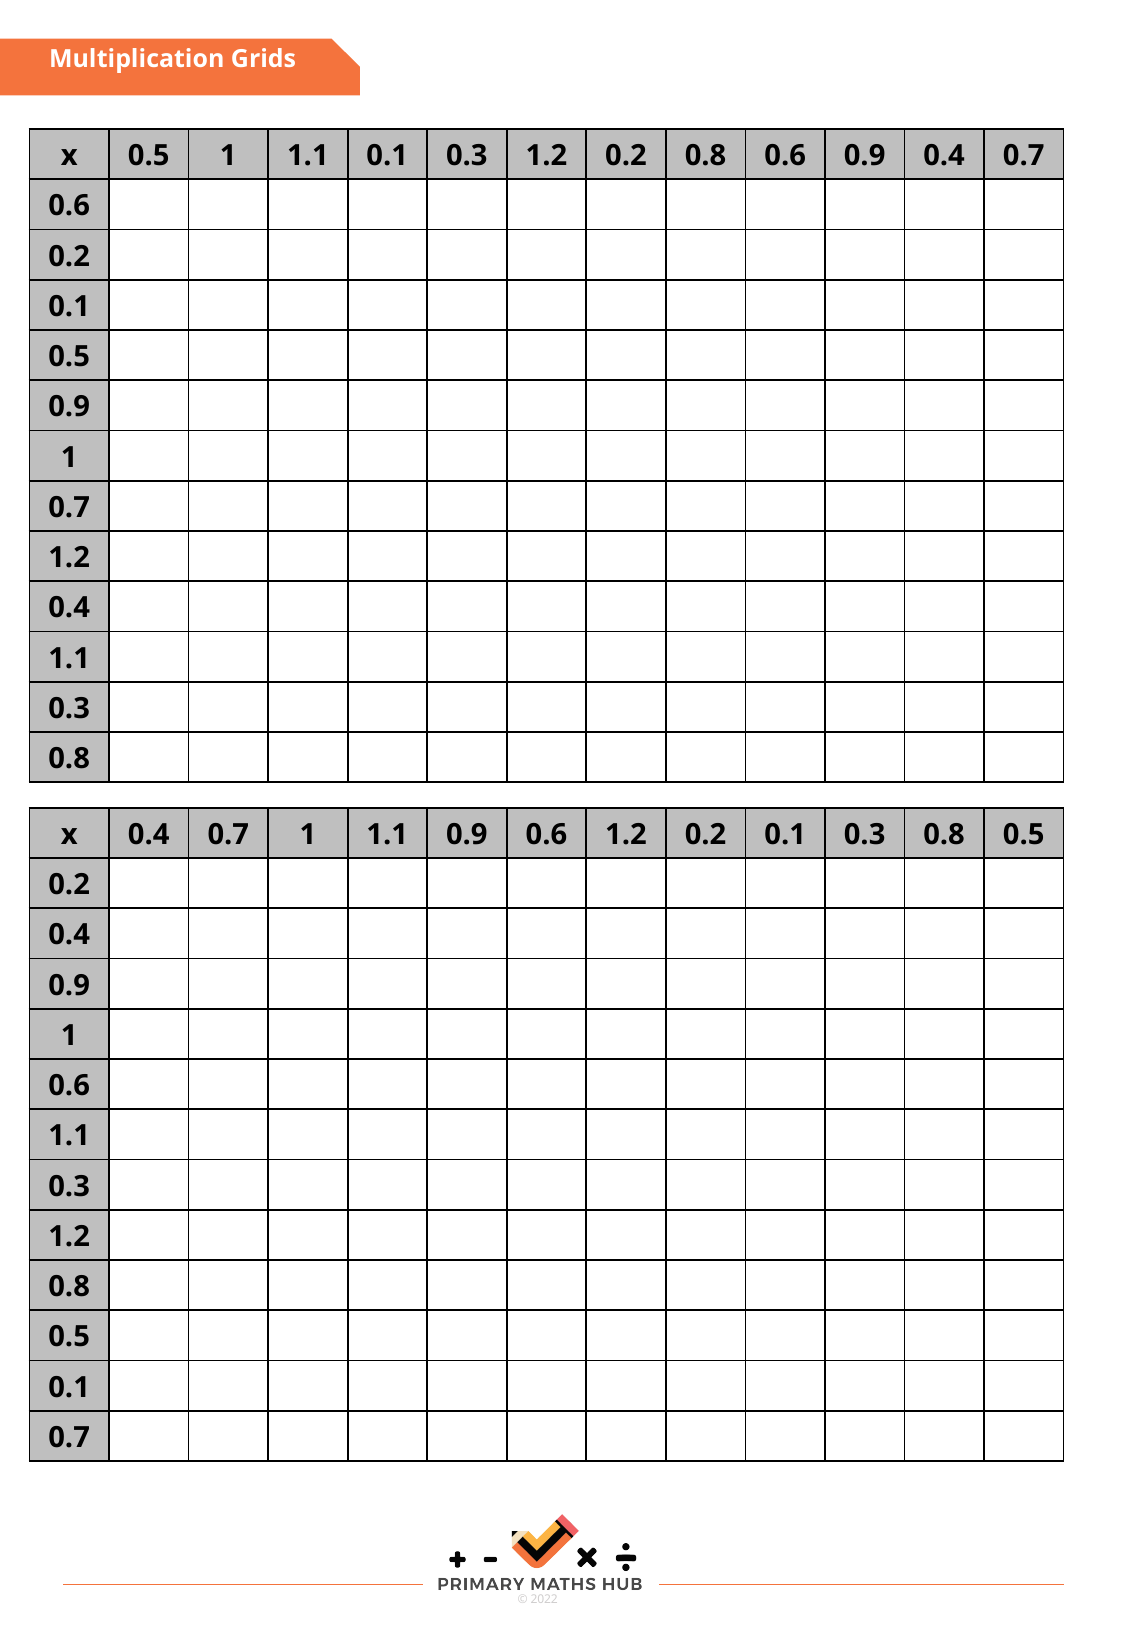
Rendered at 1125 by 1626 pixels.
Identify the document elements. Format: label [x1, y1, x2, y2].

table_cell [905, 1261, 983, 1309]
table_cell [746, 1211, 824, 1259]
table_cell [269, 632, 347, 681]
table_cell [30, 1311, 108, 1360]
table_cell [269, 431, 347, 480]
table_cell [905, 281, 983, 329]
table_cell [508, 733, 585, 781]
table_cell [30, 1261, 108, 1309]
table_cell [428, 1160, 506, 1209]
table_header [985, 130, 1063, 178]
table_header [746, 809, 824, 857]
table_cell [746, 532, 824, 580]
table_cell [746, 909, 824, 958]
table_cell [667, 1010, 745, 1058]
table_cell [269, 1261, 347, 1309]
table_cell [746, 632, 824, 681]
table_cell [349, 582, 426, 631]
table_cell [30, 281, 108, 329]
table_cell [985, 1110, 1063, 1159]
table_cell [587, 1110, 665, 1159]
table_cell [269, 1311, 347, 1360]
table_cell [508, 859, 585, 907]
table_cell [746, 381, 824, 430]
table_cell [826, 1261, 904, 1309]
table_cell [587, 1160, 665, 1209]
table_cell [349, 482, 426, 530]
table_cell [905, 381, 983, 430]
table_cell [349, 1060, 426, 1108]
table_cell [428, 1261, 506, 1309]
table_cell [587, 1010, 665, 1058]
table_cell [826, 230, 904, 279]
table_cell [746, 482, 824, 530]
table_cell [428, 683, 506, 731]
table_cell [110, 1010, 188, 1058]
table_cell [269, 683, 347, 731]
table_cell [189, 1412, 267, 1460]
table_cell [110, 482, 188, 530]
table_header [667, 809, 745, 857]
table_cell [746, 859, 824, 907]
table_cell [905, 1211, 983, 1259]
table_cell [189, 230, 267, 279]
table_cell [826, 959, 904, 1008]
table_cell [349, 331, 426, 379]
table_cell [905, 431, 983, 480]
table_cell [349, 1261, 426, 1309]
table_cell [508, 959, 585, 1008]
table_cell [508, 1361, 585, 1410]
table_cell [30, 331, 108, 379]
table_cell [189, 331, 267, 379]
table_cell [189, 532, 267, 580]
table_cell [428, 632, 506, 681]
table_cell [110, 909, 188, 958]
table_cell [189, 281, 267, 329]
table_cell [746, 180, 824, 229]
table_header [746, 130, 824, 178]
table_cell [826, 331, 904, 379]
table_cell [667, 733, 745, 781]
table_cell [985, 281, 1063, 329]
table_cell [826, 281, 904, 329]
table_cell [985, 582, 1063, 631]
table_cell [349, 1361, 426, 1410]
table_cell [508, 1010, 585, 1058]
table_cell [826, 632, 904, 681]
table_cell [587, 482, 665, 530]
table_cell [667, 582, 745, 631]
table_header [269, 130, 347, 178]
table_cell [110, 180, 188, 229]
table_cell [110, 230, 188, 279]
table_cell [30, 180, 108, 229]
table_cell [189, 733, 267, 781]
table_cell [905, 230, 983, 279]
table_cell [269, 1010, 347, 1058]
table_cell [189, 1211, 267, 1259]
table_header [30, 809, 108, 857]
table_cell [349, 1010, 426, 1058]
table_header [905, 130, 983, 178]
table_cell [905, 1060, 983, 1108]
table_cell [110, 632, 188, 681]
table_cell [508, 281, 585, 329]
table_cell [428, 859, 506, 907]
table_cell [30, 1361, 108, 1410]
table_cell [746, 1060, 824, 1108]
table_cell [189, 381, 267, 430]
table_cell [110, 1211, 188, 1259]
table_cell [428, 582, 506, 631]
table_cell [826, 1211, 904, 1259]
table_cell [985, 180, 1063, 229]
table_cell [110, 1160, 188, 1209]
table_cell [428, 1060, 506, 1108]
table_cell [269, 532, 347, 580]
table_cell [587, 1311, 665, 1360]
table_cell [587, 331, 665, 379]
table_cell [269, 180, 347, 229]
table_cell [30, 1060, 108, 1108]
table_cell [30, 1010, 108, 1058]
table_cell [508, 1311, 585, 1360]
table_cell [985, 381, 1063, 430]
table_cell [30, 1412, 108, 1460]
table_cell [508, 1412, 585, 1460]
table_cell [587, 1060, 665, 1108]
table_cell [826, 1361, 904, 1410]
table_cell [746, 281, 824, 329]
table_cell [428, 381, 506, 430]
table_cell [428, 281, 506, 329]
table_cell [508, 1110, 585, 1159]
table_cell [905, 683, 983, 731]
table_cell [667, 180, 745, 229]
table_cell [428, 909, 506, 958]
table_cell [508, 180, 585, 229]
table_cell [985, 1060, 1063, 1108]
table_cell [587, 959, 665, 1008]
table_cell [349, 1211, 426, 1259]
table_header [985, 809, 1063, 857]
table_cell [905, 532, 983, 580]
table_cell [110, 1261, 188, 1309]
table_header [349, 130, 426, 178]
table_header [667, 130, 745, 178]
table_cell [349, 959, 426, 1008]
table_cell [508, 582, 585, 631]
table_cell [826, 582, 904, 631]
table_cell [189, 1010, 267, 1058]
table_cell [985, 683, 1063, 731]
table_cell [508, 331, 585, 379]
table_cell [667, 909, 745, 958]
table_cell [667, 230, 745, 279]
table_cell [985, 632, 1063, 681]
table_cell [189, 582, 267, 631]
table_cell [508, 1160, 585, 1209]
table_header [428, 809, 506, 857]
table_cell [905, 180, 983, 229]
table_cell [587, 281, 665, 329]
table_cell [985, 1010, 1063, 1058]
table_cell [667, 532, 745, 580]
table_cell [985, 859, 1063, 907]
table_cell [746, 1261, 824, 1309]
table_cell [30, 859, 108, 907]
table_cell [189, 859, 267, 907]
table_cell [905, 1412, 983, 1460]
table_cell [587, 180, 665, 229]
table_cell [826, 431, 904, 480]
table_cell [349, 230, 426, 279]
table_cell [587, 582, 665, 631]
table_cell [349, 532, 426, 580]
table_cell [746, 1010, 824, 1058]
table_cell [667, 1160, 745, 1209]
table_cell [349, 733, 426, 781]
table_cell [826, 683, 904, 731]
table_cell [189, 1060, 267, 1108]
table_cell [269, 959, 347, 1008]
table_cell [349, 632, 426, 681]
table_cell [349, 281, 426, 329]
table_cell [985, 532, 1063, 580]
table_cell [826, 1160, 904, 1209]
table_cell [428, 431, 506, 480]
table_cell [985, 733, 1063, 781]
table_cell [269, 1110, 347, 1159]
table_cell [110, 431, 188, 480]
table_cell [746, 331, 824, 379]
table_cell [587, 230, 665, 279]
table_cell [667, 1110, 745, 1159]
table_cell [110, 733, 188, 781]
table_header [189, 130, 267, 178]
table_cell [269, 582, 347, 631]
table_cell [746, 1311, 824, 1360]
table_cell [30, 1211, 108, 1259]
table_cell [428, 230, 506, 279]
table_cell [587, 1211, 665, 1259]
table_cell [428, 1361, 506, 1410]
table_cell [826, 1060, 904, 1108]
table_cell [508, 1060, 585, 1108]
table_cell [587, 859, 665, 907]
table_cell [428, 1311, 506, 1360]
table_header [587, 809, 665, 857]
table_header [349, 809, 426, 857]
table_cell [667, 959, 745, 1008]
table_cell [985, 482, 1063, 530]
table_cell [985, 1412, 1063, 1460]
table_cell [189, 431, 267, 480]
table_cell [746, 1110, 824, 1159]
table_cell [587, 1261, 665, 1309]
table_cell [826, 381, 904, 430]
table_cell [110, 959, 188, 1008]
table_cell [269, 381, 347, 430]
table_cell [667, 381, 745, 430]
table_cell [30, 733, 108, 781]
table_cell [428, 1211, 506, 1259]
table_cell [110, 1361, 188, 1410]
table_cell [905, 582, 983, 631]
table_cell [189, 1160, 267, 1209]
table_cell [587, 733, 665, 781]
table_cell [508, 909, 585, 958]
table_cell [189, 1311, 267, 1360]
table_cell [746, 1412, 824, 1460]
table_cell [826, 1311, 904, 1360]
table_cell [905, 1361, 983, 1410]
table_cell [30, 230, 108, 279]
table_header [826, 130, 904, 178]
table_cell [985, 230, 1063, 279]
table_cell [269, 1160, 347, 1209]
table_cell [508, 1261, 585, 1309]
table_cell [826, 1010, 904, 1058]
table_cell [508, 632, 585, 681]
table_cell [508, 532, 585, 580]
table_cell [428, 1110, 506, 1159]
table_cell [587, 909, 665, 958]
table_cell [508, 1211, 585, 1259]
table_cell [428, 532, 506, 580]
table_cell [746, 1361, 824, 1410]
table_cell [985, 1261, 1063, 1309]
table_cell [985, 909, 1063, 958]
table_cell [905, 959, 983, 1008]
table_cell [269, 909, 347, 958]
table_cell [110, 1110, 188, 1159]
table_cell [746, 1160, 824, 1209]
table_header [428, 130, 506, 178]
table_cell [667, 1412, 745, 1460]
table_cell [985, 1160, 1063, 1209]
table_cell [508, 230, 585, 279]
table_header [508, 809, 585, 857]
table_cell [30, 959, 108, 1008]
table_cell [349, 1110, 426, 1159]
table_cell [587, 632, 665, 681]
table_cell [508, 381, 585, 430]
table_cell [905, 1110, 983, 1159]
table_cell [826, 532, 904, 580]
table_cell [587, 532, 665, 580]
table_cell [985, 431, 1063, 480]
table_cell [428, 331, 506, 379]
table_cell [189, 482, 267, 530]
table_cell [30, 683, 108, 731]
table_cell [349, 683, 426, 731]
table_cell [587, 683, 665, 731]
table_cell [110, 532, 188, 580]
picture [432, 1512, 648, 1597]
table_header [269, 809, 347, 857]
table_header [189, 809, 267, 857]
table_cell [746, 431, 824, 480]
table_cell [905, 733, 983, 781]
table_cell [905, 482, 983, 530]
table_cell [826, 909, 904, 958]
table_cell [667, 482, 745, 530]
table_cell [905, 632, 983, 681]
table_cell [905, 1311, 983, 1360]
table_cell [508, 683, 585, 731]
table_cell [110, 859, 188, 907]
table_cell [110, 281, 188, 329]
table_cell [30, 431, 108, 480]
table_cell [189, 1361, 267, 1410]
table_cell [269, 1211, 347, 1259]
table_cell [349, 1160, 426, 1209]
table_cell [905, 1010, 983, 1058]
table_cell [905, 1160, 983, 1209]
table_cell [349, 1412, 426, 1460]
table_cell [110, 381, 188, 430]
table_cell [269, 230, 347, 279]
table_cell [508, 431, 585, 480]
table_cell [30, 582, 108, 631]
table_cell [189, 1110, 267, 1159]
table_cell [349, 180, 426, 229]
table_cell [30, 1160, 108, 1209]
table_cell [189, 180, 267, 229]
text_box [429, 1584, 646, 1614]
table_cell [110, 683, 188, 731]
table_cell [985, 1361, 1063, 1410]
table_cell [826, 859, 904, 907]
table_cell [667, 683, 745, 731]
table_cell [110, 582, 188, 631]
table_cell [428, 482, 506, 530]
table_cell [428, 1412, 506, 1460]
table_header [587, 130, 665, 178]
table_cell [269, 1060, 347, 1108]
table_cell [826, 180, 904, 229]
table_cell [30, 381, 108, 430]
table_cell [269, 482, 347, 530]
table_cell [30, 1110, 108, 1159]
table_cell [349, 859, 426, 907]
table_cell [826, 1110, 904, 1159]
table_cell [667, 1261, 745, 1309]
table_cell [30, 909, 108, 958]
table_cell [349, 381, 426, 430]
table_cell [269, 331, 347, 379]
table_cell [667, 431, 745, 480]
table_cell [428, 959, 506, 1008]
table_cell [667, 1060, 745, 1108]
table_cell [667, 1211, 745, 1259]
table_cell [667, 632, 745, 681]
table_cell [746, 230, 824, 279]
table_cell [826, 482, 904, 530]
table_cell [30, 532, 108, 580]
table_cell [667, 1311, 745, 1360]
table_cell [667, 281, 745, 329]
table_header [905, 809, 983, 857]
table_cell [826, 733, 904, 781]
table_cell [110, 1311, 188, 1360]
table_cell [269, 281, 347, 329]
table_cell [110, 1060, 188, 1108]
table_cell [587, 431, 665, 480]
table_cell [189, 1261, 267, 1309]
table_cell [667, 1361, 745, 1410]
table_cell [30, 632, 108, 681]
table_cell [30, 482, 108, 530]
table_cell [189, 683, 267, 731]
table_cell [746, 733, 824, 781]
table_cell [428, 1010, 506, 1058]
table_cell [587, 381, 665, 430]
table_cell [746, 683, 824, 731]
table_cell [349, 909, 426, 958]
table_header [110, 809, 188, 857]
table_cell [428, 180, 506, 229]
table_cell [905, 859, 983, 907]
table_cell [905, 909, 983, 958]
table_cell [587, 1361, 665, 1410]
text_box [0, 37, 361, 97]
table_cell [985, 1211, 1063, 1259]
table_cell [269, 1361, 347, 1410]
table_cell [667, 331, 745, 379]
table_cell [905, 331, 983, 379]
table_header [826, 809, 904, 857]
table_header [30, 130, 108, 178]
table_cell [428, 733, 506, 781]
table_cell [349, 431, 426, 480]
table_cell [508, 482, 585, 530]
table_cell [826, 1412, 904, 1460]
table_cell [110, 1412, 188, 1460]
table_cell [110, 331, 188, 379]
table_cell [985, 331, 1063, 379]
table_cell [667, 859, 745, 907]
table_cell [189, 632, 267, 681]
table_cell [189, 909, 267, 958]
table_cell [269, 1412, 347, 1460]
table_cell [269, 859, 347, 907]
table_cell [349, 1311, 426, 1360]
table_header [508, 130, 585, 178]
table_header [110, 130, 188, 178]
table_cell [985, 1311, 1063, 1360]
table_cell [587, 1412, 665, 1460]
table_cell [269, 733, 347, 781]
table_cell [189, 959, 267, 1008]
table_cell [746, 582, 824, 631]
table_cell [985, 959, 1063, 1008]
table_cell [746, 959, 824, 1008]
